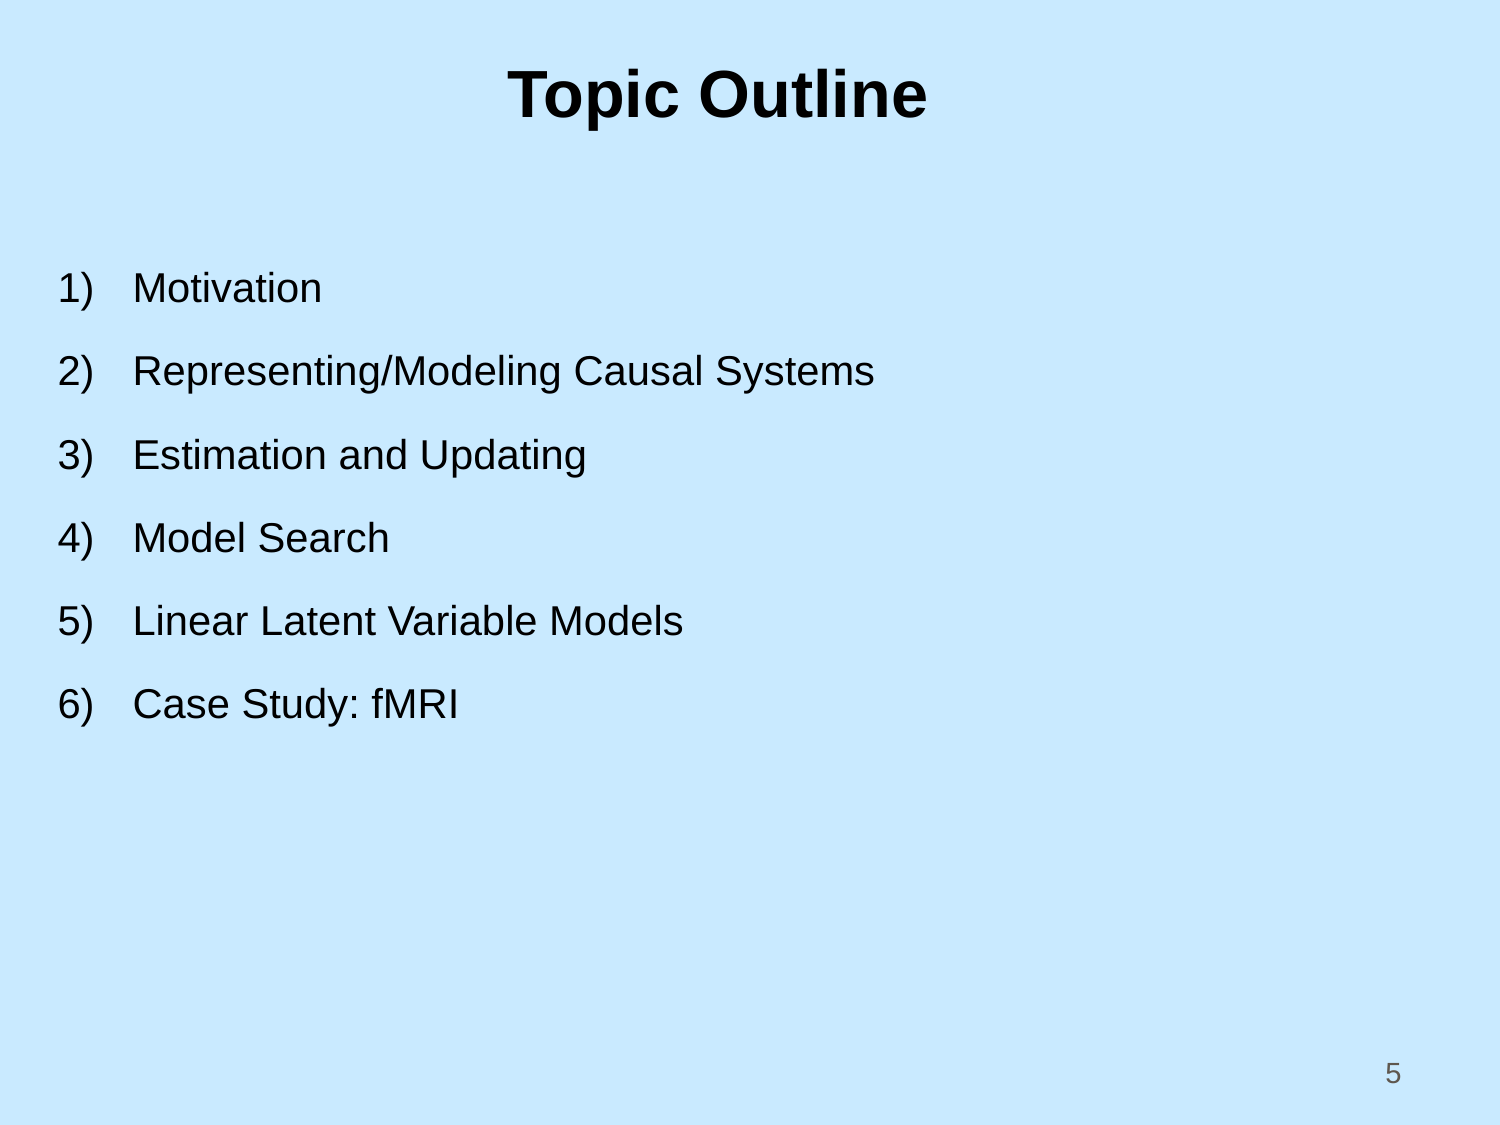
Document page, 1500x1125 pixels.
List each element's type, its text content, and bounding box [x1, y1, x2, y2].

slide_number 5 [1103, 1021, 1417, 1098]
title Topic Outline [80, 30, 1356, 139]
text_box Motivation Representing/Modeling Causal Systems Estimation and Updating Model Search Linear Latent Variable Models Case Study: fMRI [42, 228, 1452, 1028]
